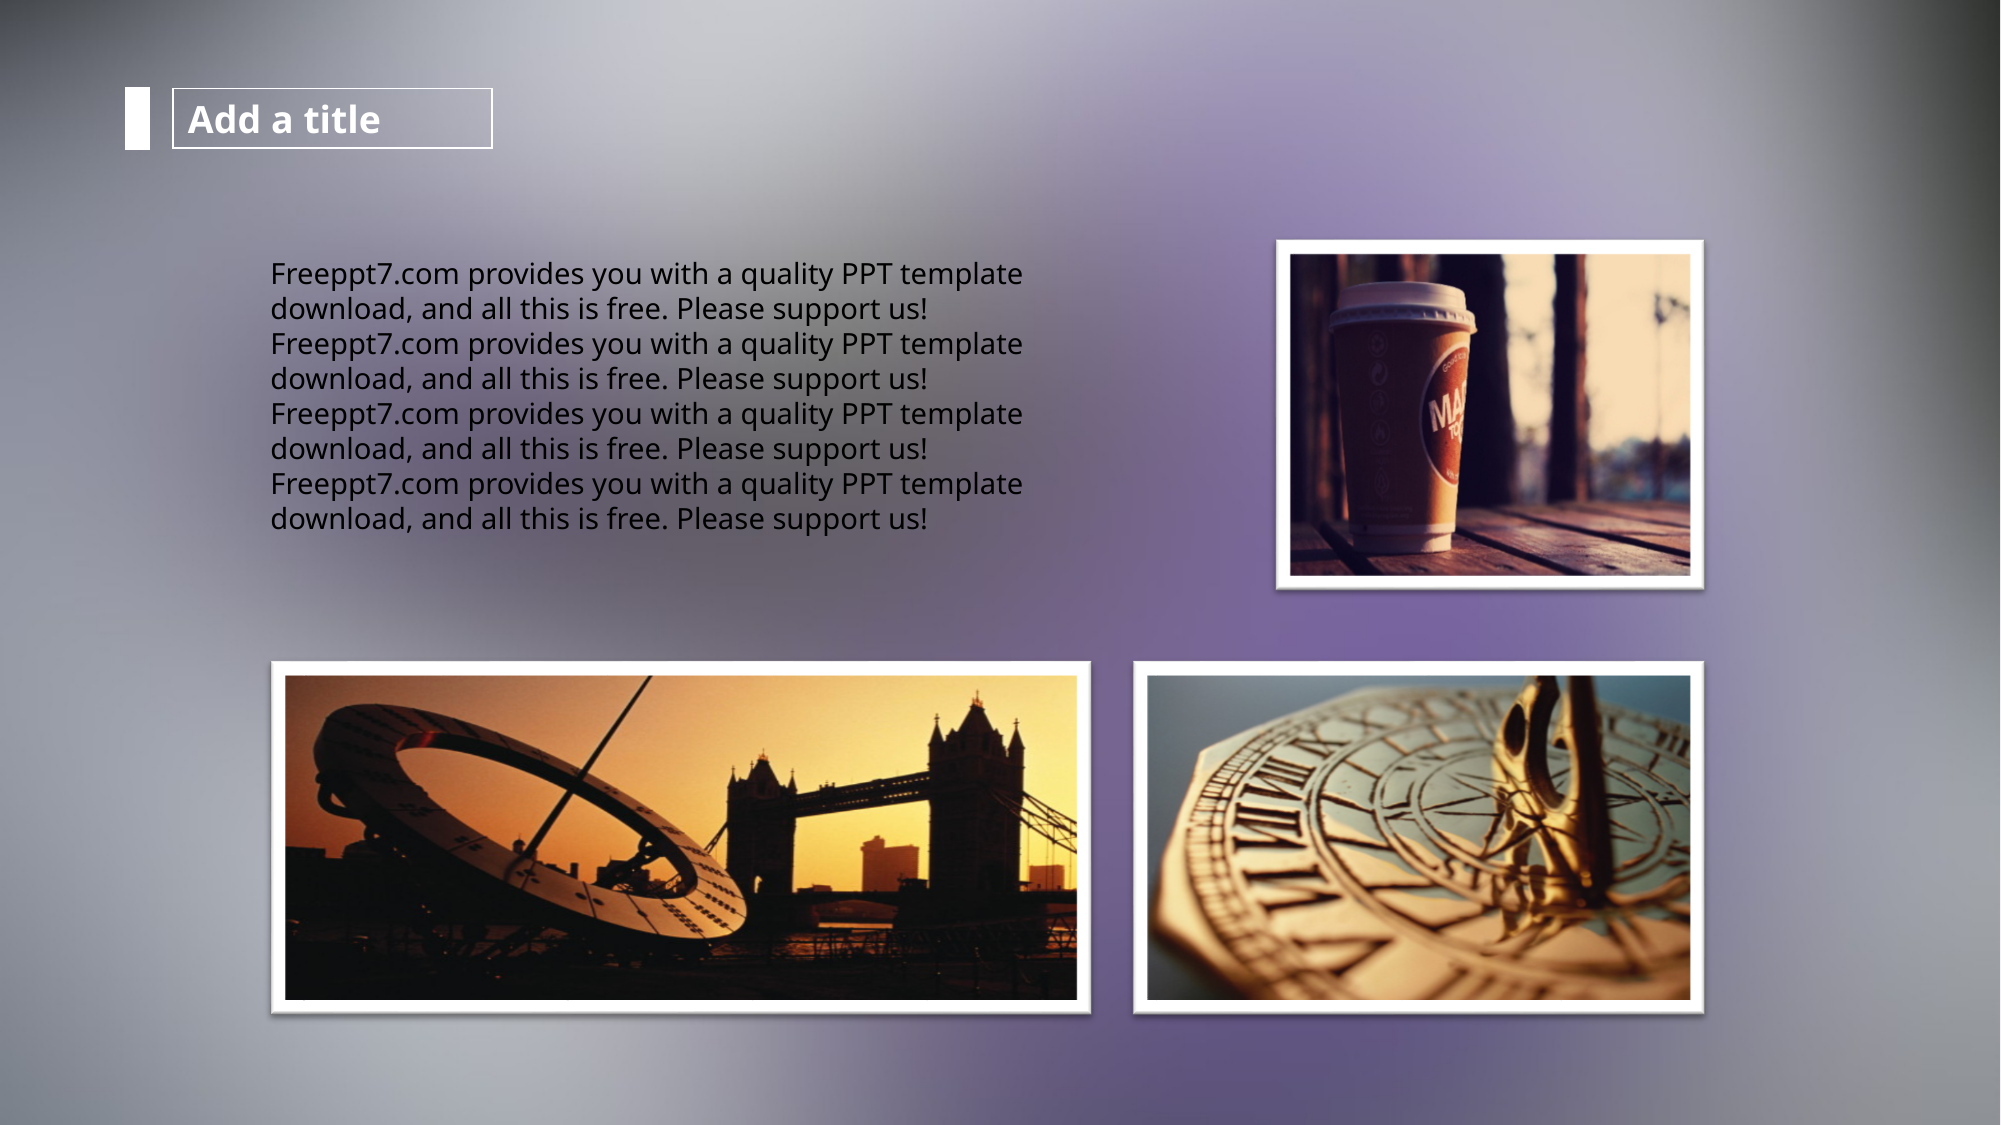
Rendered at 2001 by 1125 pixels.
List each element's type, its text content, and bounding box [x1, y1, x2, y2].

picture [0, 0, 2001, 1125]
text_box Freeppt7.com provides you with a quality PPT template download, and all this is free. Please support us! Freeppt7.com provides you with a quality PPT template download, and all this is free. Please support us! Freeppt7.com provides you with a quality PPT template download, and all this is free. Please support us! Freeppt7.com provides you with a quality PPT template download, and all this is free. Please support us! [255, 248, 1189, 543]
text_box Add a title [173, 88, 493, 149]
text_box [125, 88, 150, 149]
